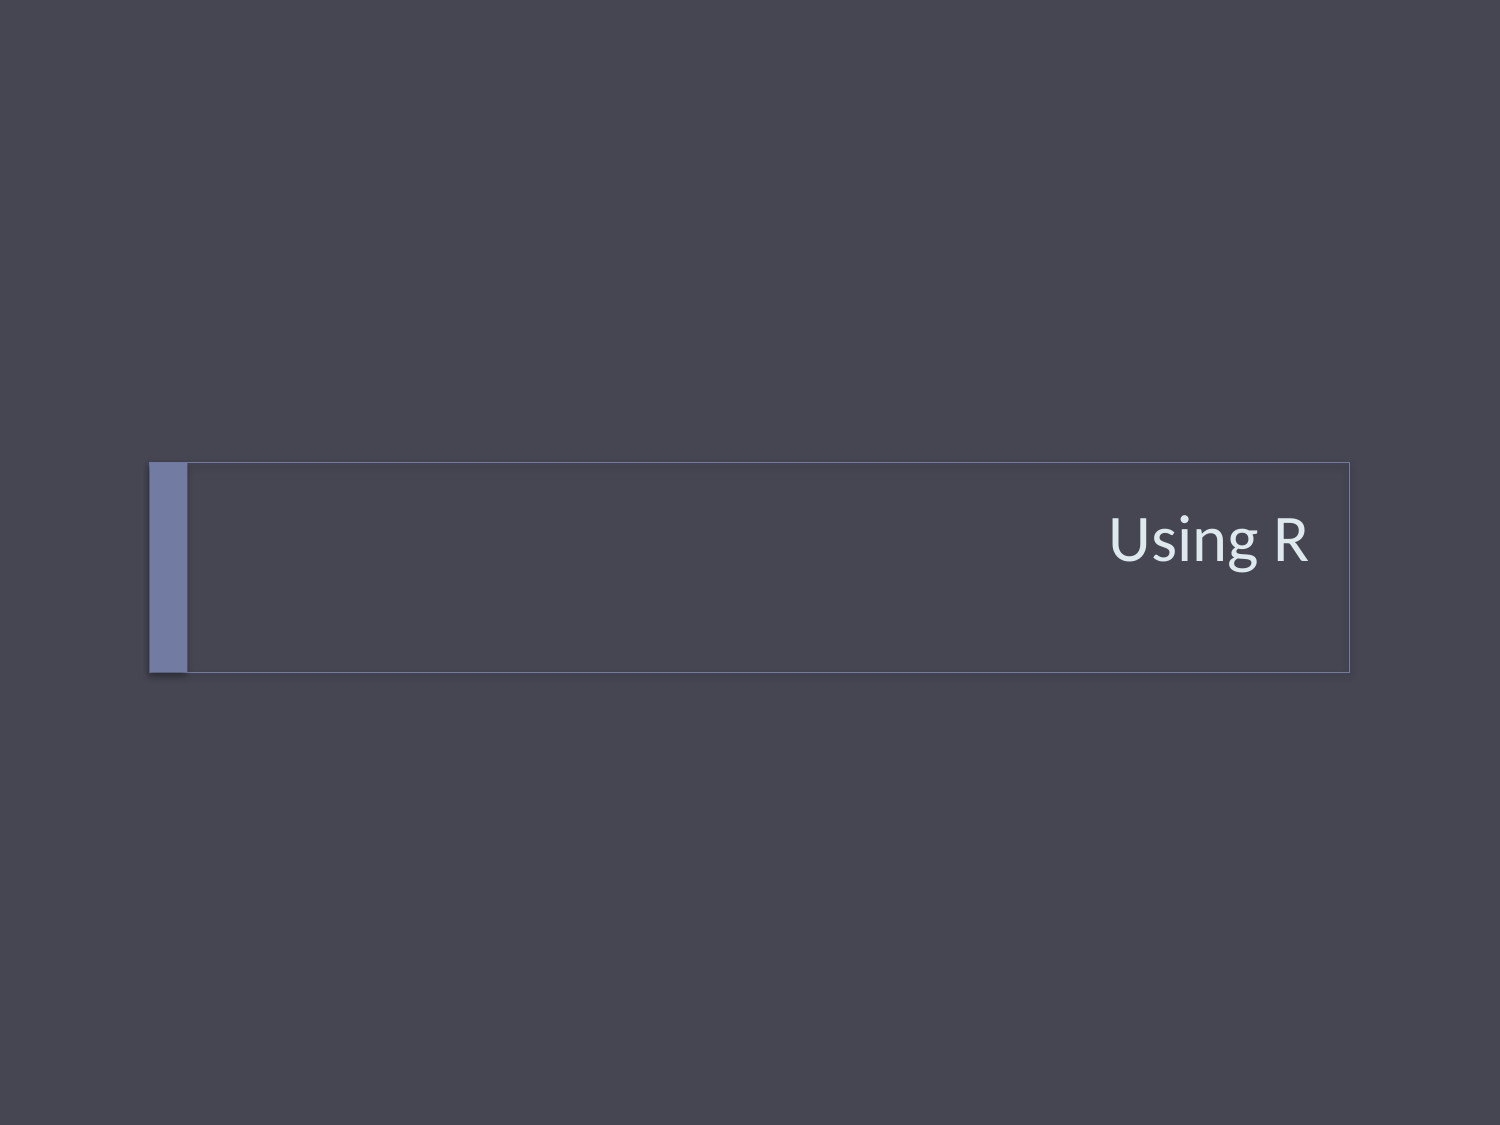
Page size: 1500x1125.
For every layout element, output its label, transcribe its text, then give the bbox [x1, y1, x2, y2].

title Using R [200, 487, 1325, 663]
